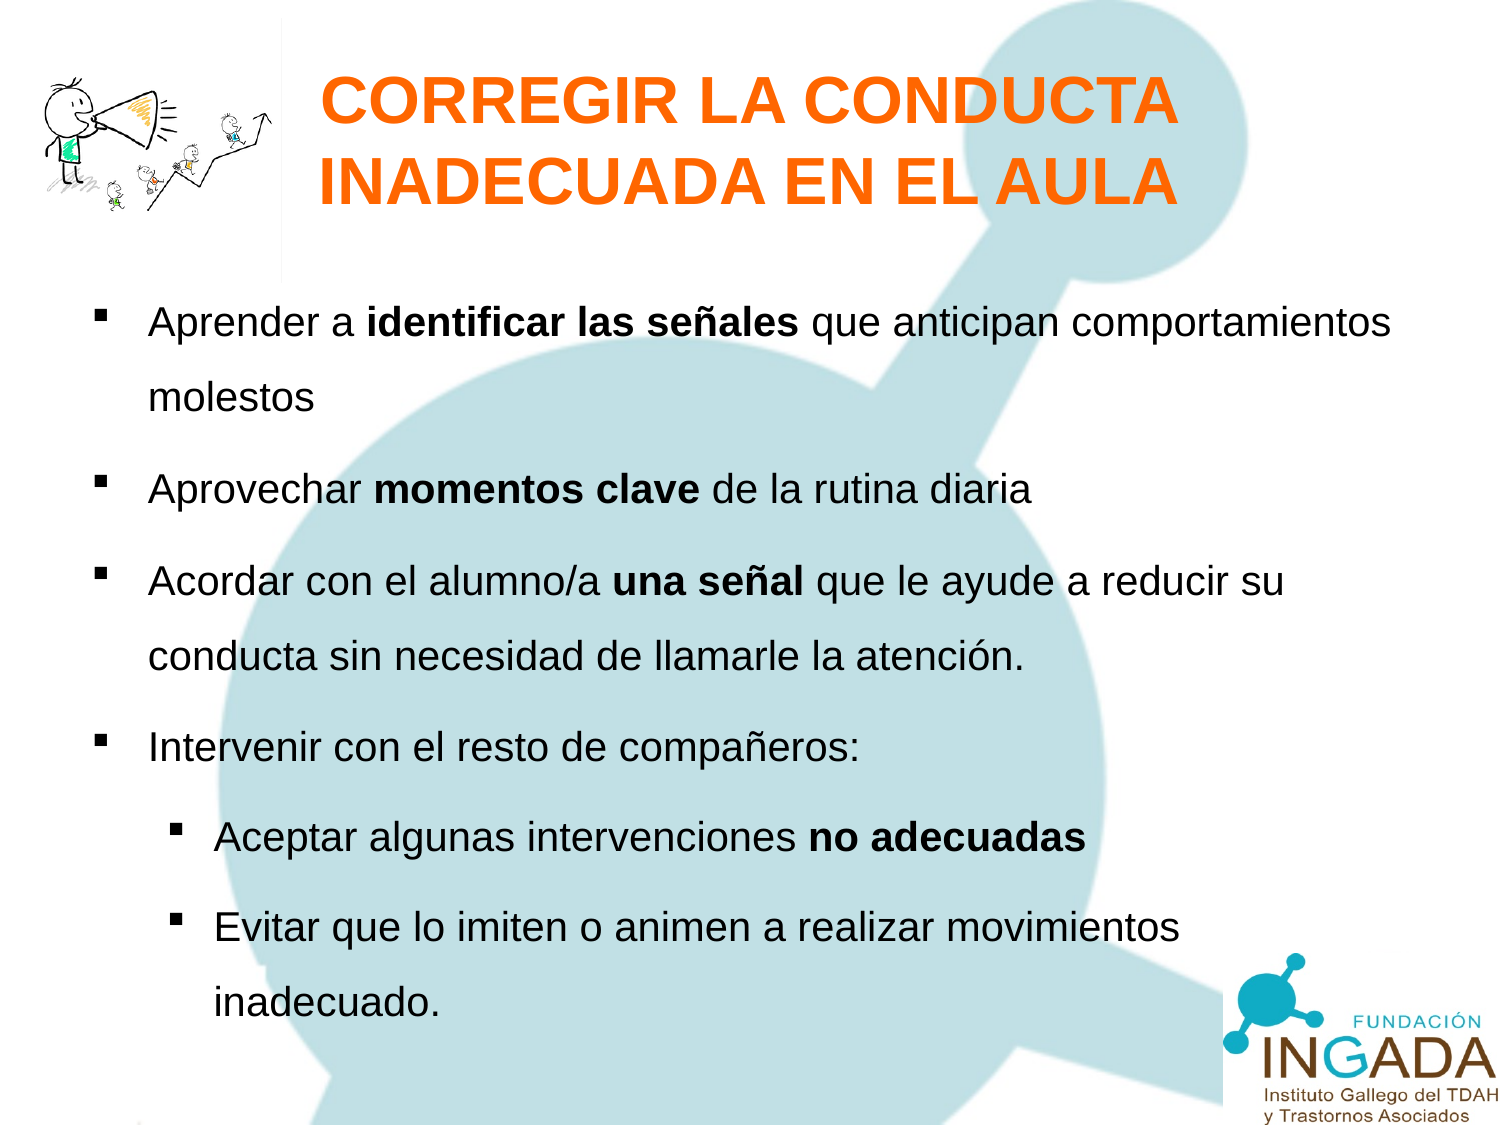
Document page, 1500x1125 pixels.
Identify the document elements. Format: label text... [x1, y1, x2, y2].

picture [0, 0, 1500, 1125]
list Aprender a identificar las señales que anticipan comportamientos molestos Aprovechar momentos clave de la rutina diaria Acordar con el alumno/a una señal que le ayude a reducir su conducta sin necesidad de llamarle la atención. Intervenir con el resto de compañeros: Aceptar algunas intervenciones no adecuadas Evitar que lo imiten o animen a realizar movimientos inadecuado. [75, 262, 1425, 1005]
title CORREGIR LA CONDUCTA INADECUADA EN EL AULA [285, 42, 1425, 230]
